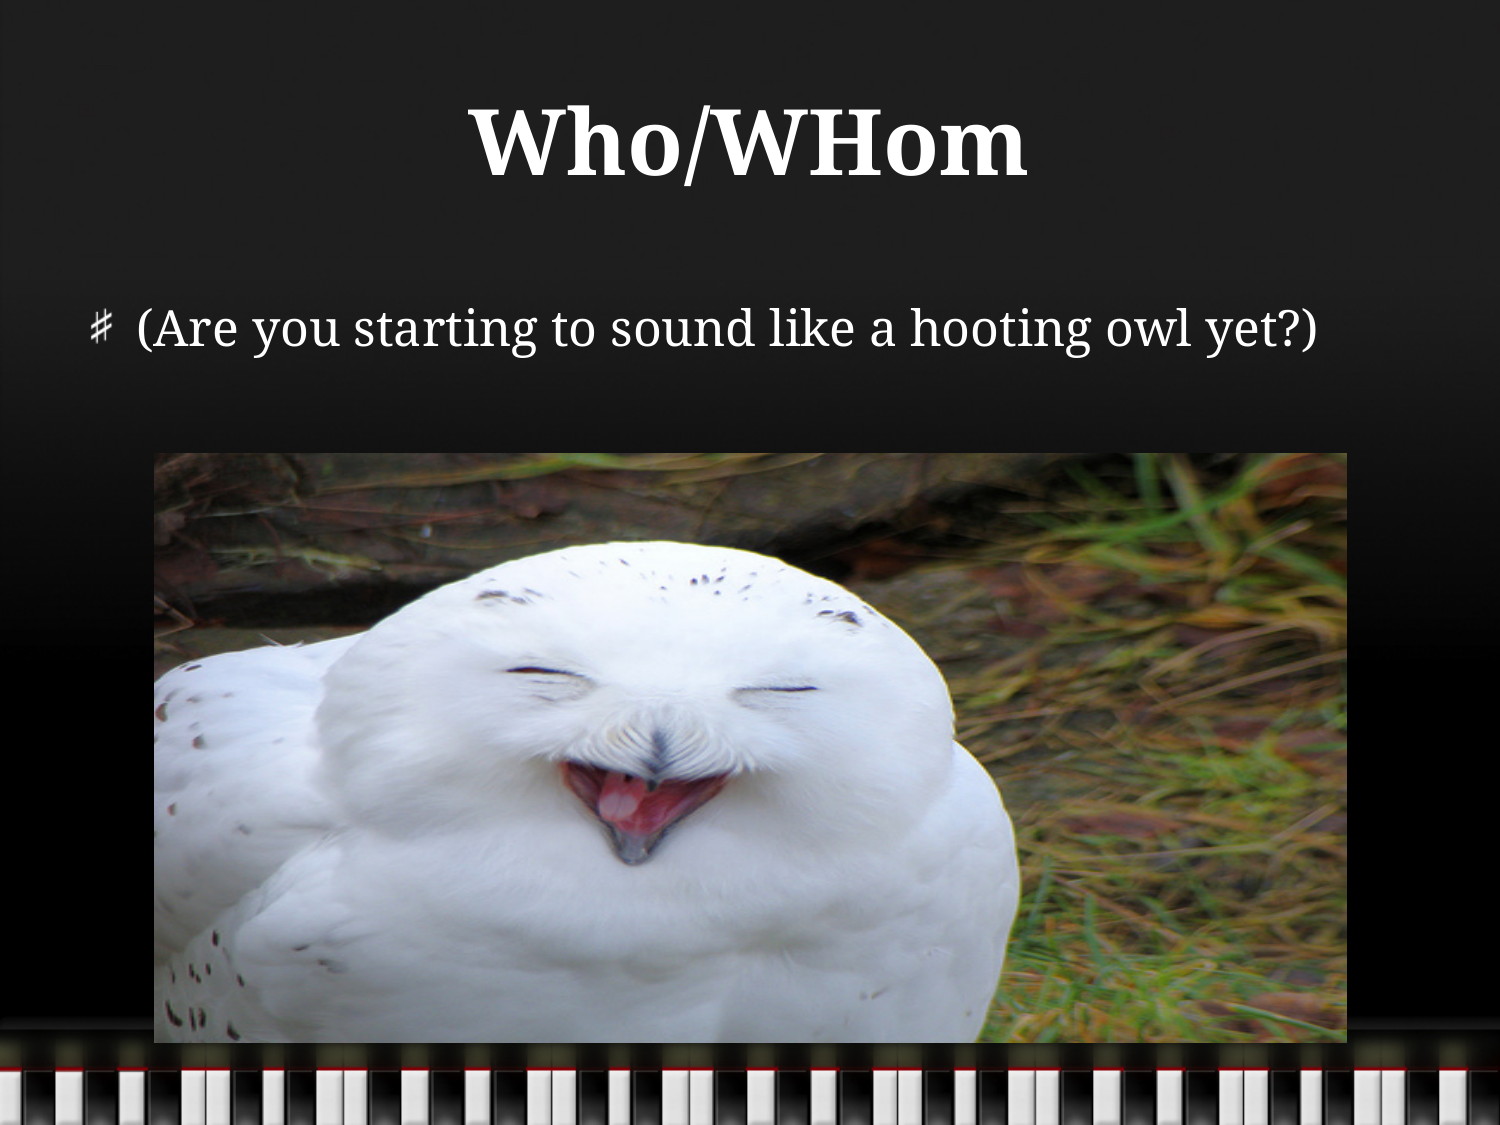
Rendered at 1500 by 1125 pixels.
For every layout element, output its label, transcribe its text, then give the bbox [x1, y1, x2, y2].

picture [0, 0, 1500, 1125]
list (Are you starting to sound like a hooting owl yet?) [75, 288, 1425, 925]
title Who/WHom [75, 45, 1425, 233]
